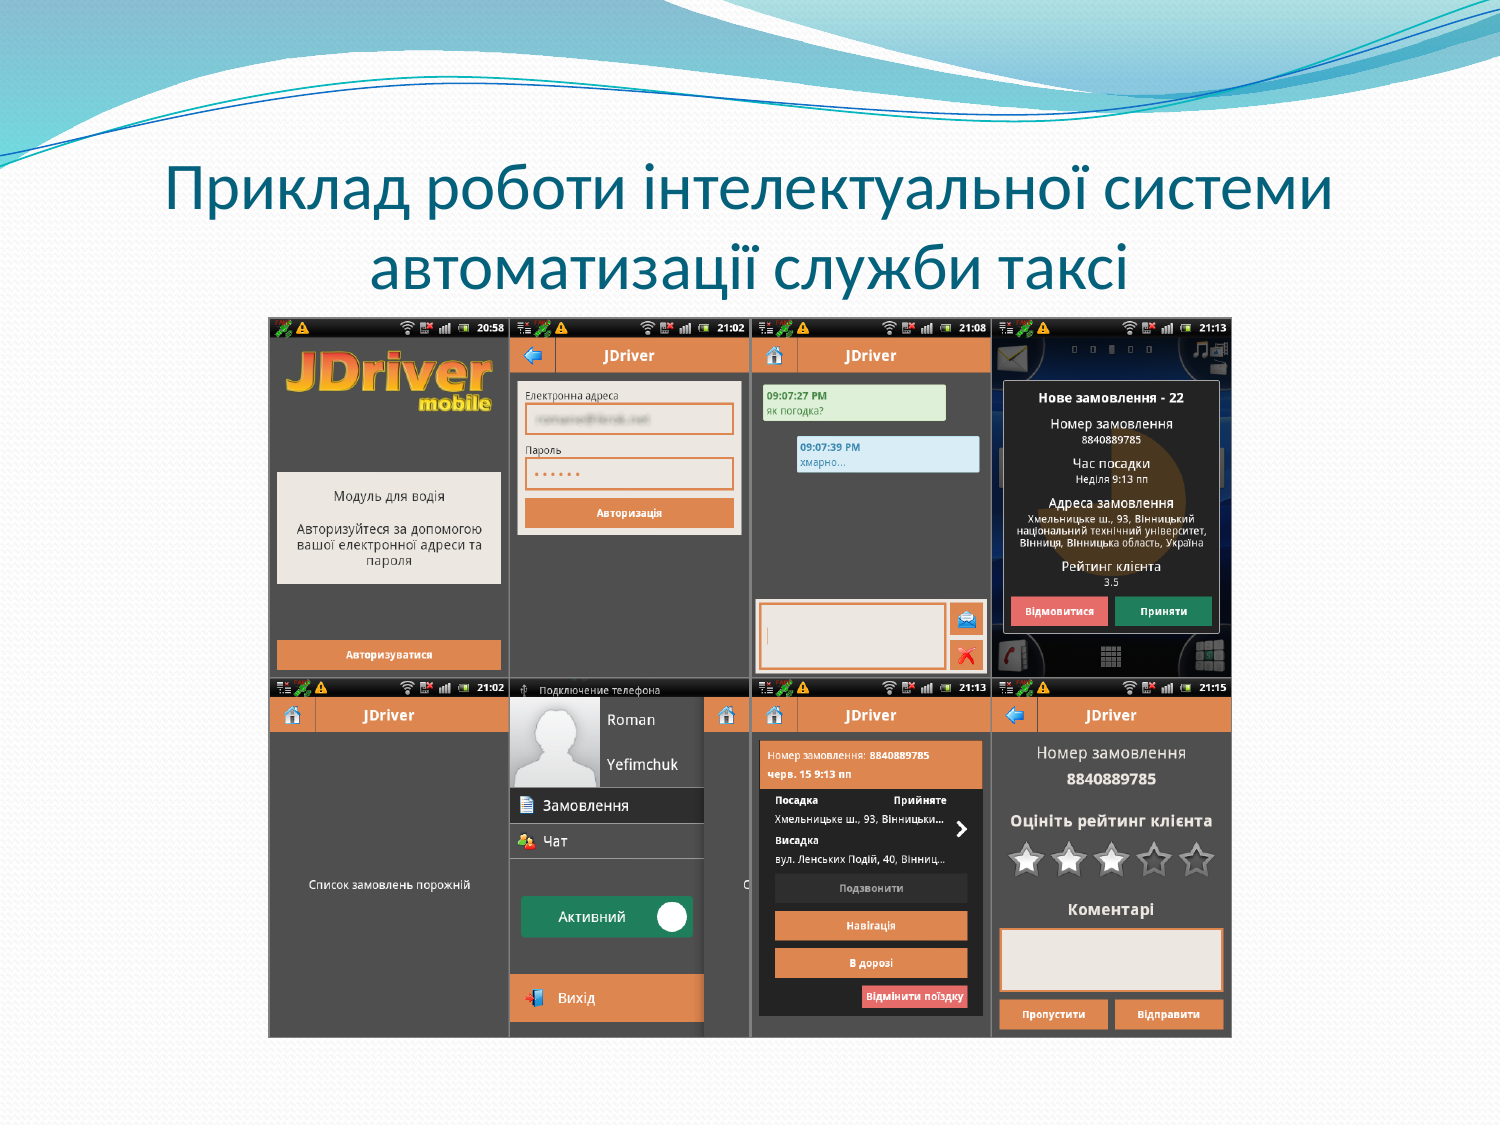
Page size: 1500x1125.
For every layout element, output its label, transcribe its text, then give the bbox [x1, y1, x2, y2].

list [268, 317, 1232, 1038]
title Приклад роботи інтелектуальної системи автоматизації служби таксі [75, 115, 1425, 303]
